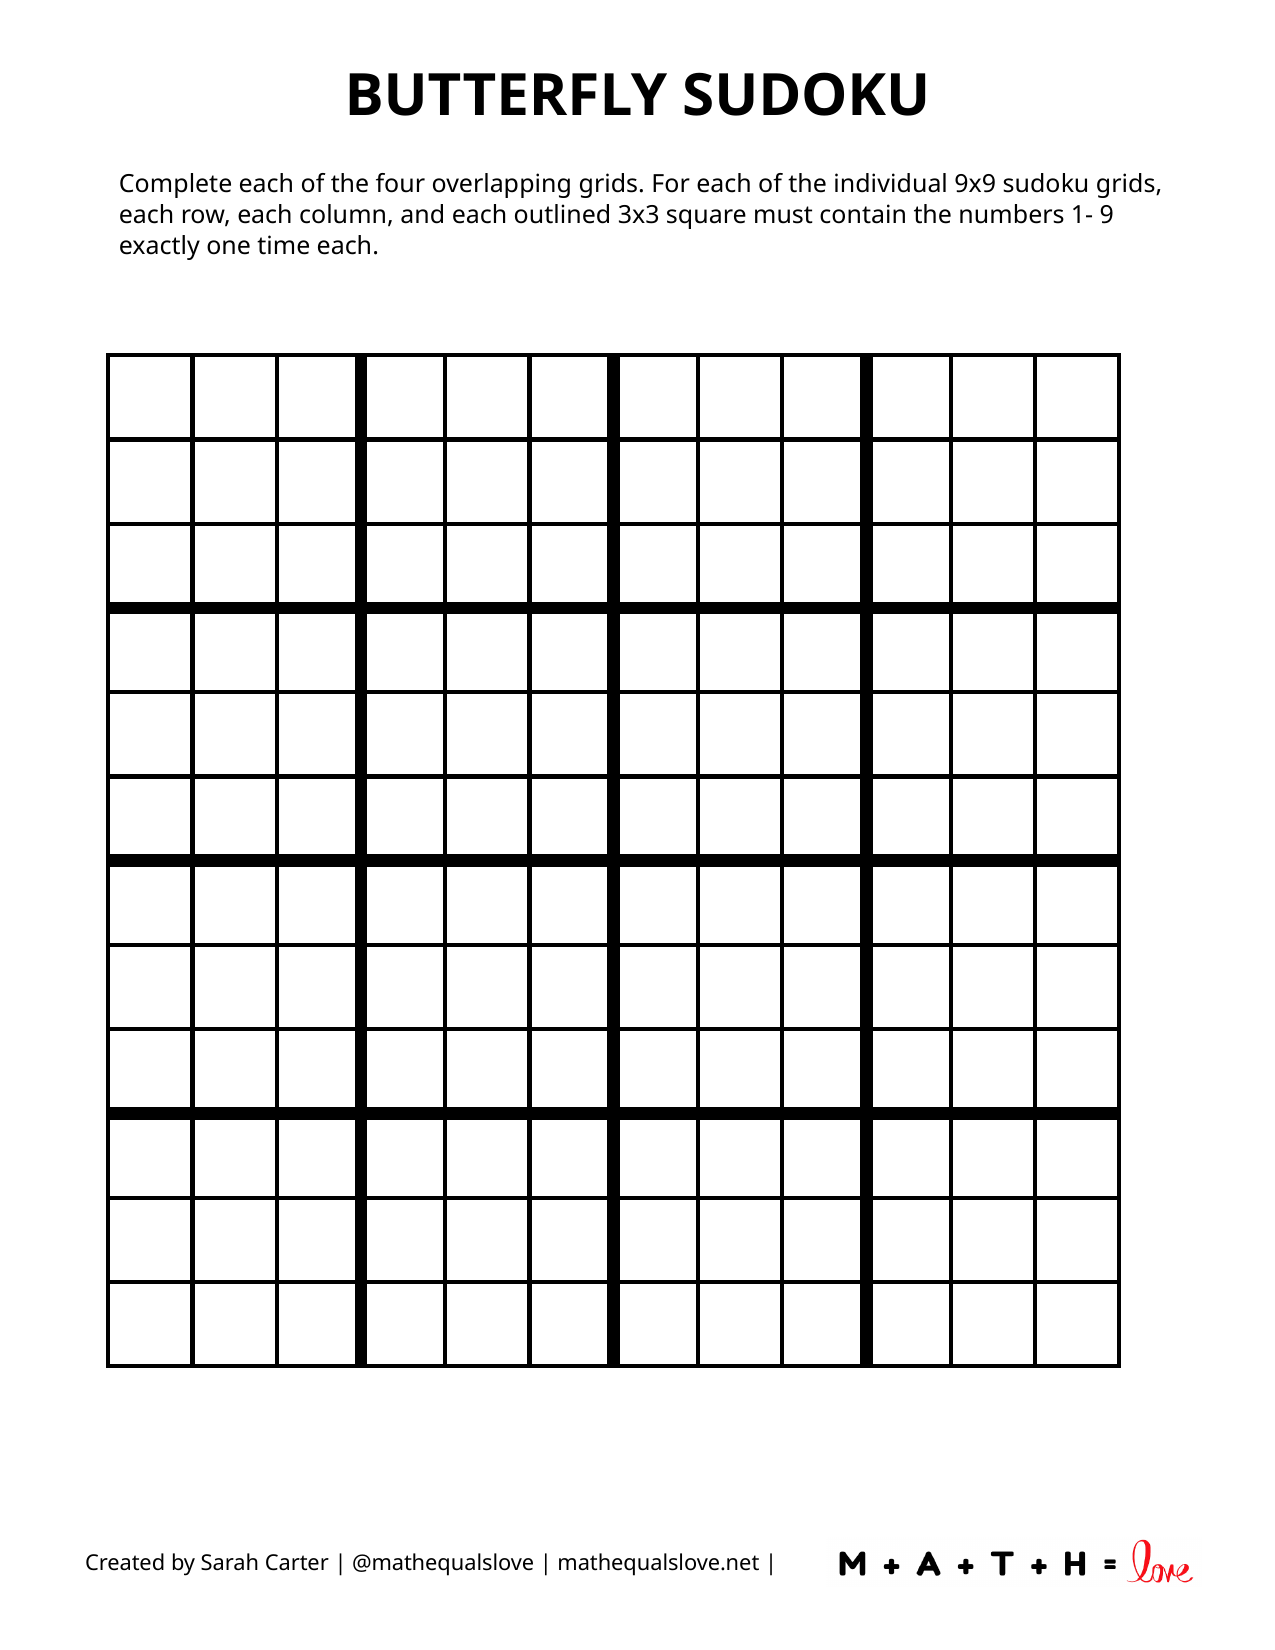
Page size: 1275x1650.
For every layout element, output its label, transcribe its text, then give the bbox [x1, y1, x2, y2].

text_box Complete each of the four overlapping grids. For each of the individual 9x9 sudoku grids, each row, each column, and each outlined 3x3 square must contain the numbers 1- 9 exactly one time each. [104, 158, 1213, 267]
text_box BUTTERFLY SUDOKU [83, 50, 1192, 135]
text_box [107, 354, 1120, 1367]
picture [826, 1536, 1203, 1588]
text_box Created by Sarah Carter | @mathequalslove | mathequalslove.net | [70, 1540, 826, 1582]
